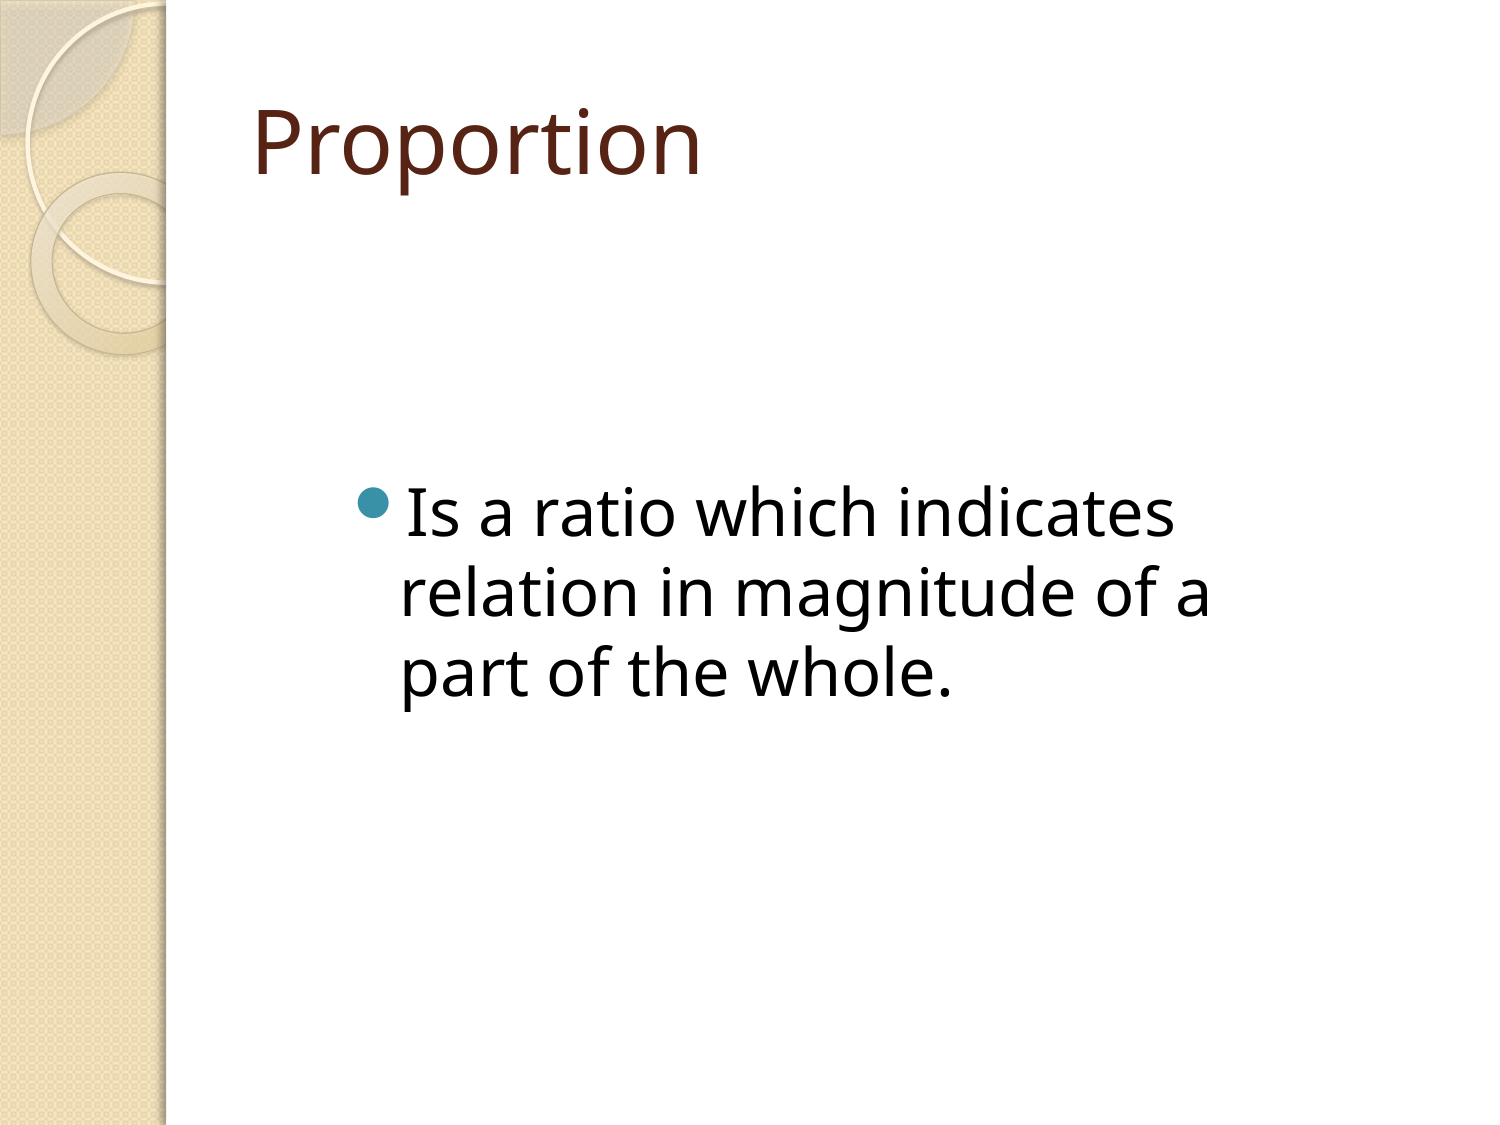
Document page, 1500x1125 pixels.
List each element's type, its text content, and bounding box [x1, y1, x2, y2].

list Is a ratio which indicates relation in magnitude of a part of the whole. [324, 462, 1355, 763]
title Proportion [235, 45, 1466, 233]
